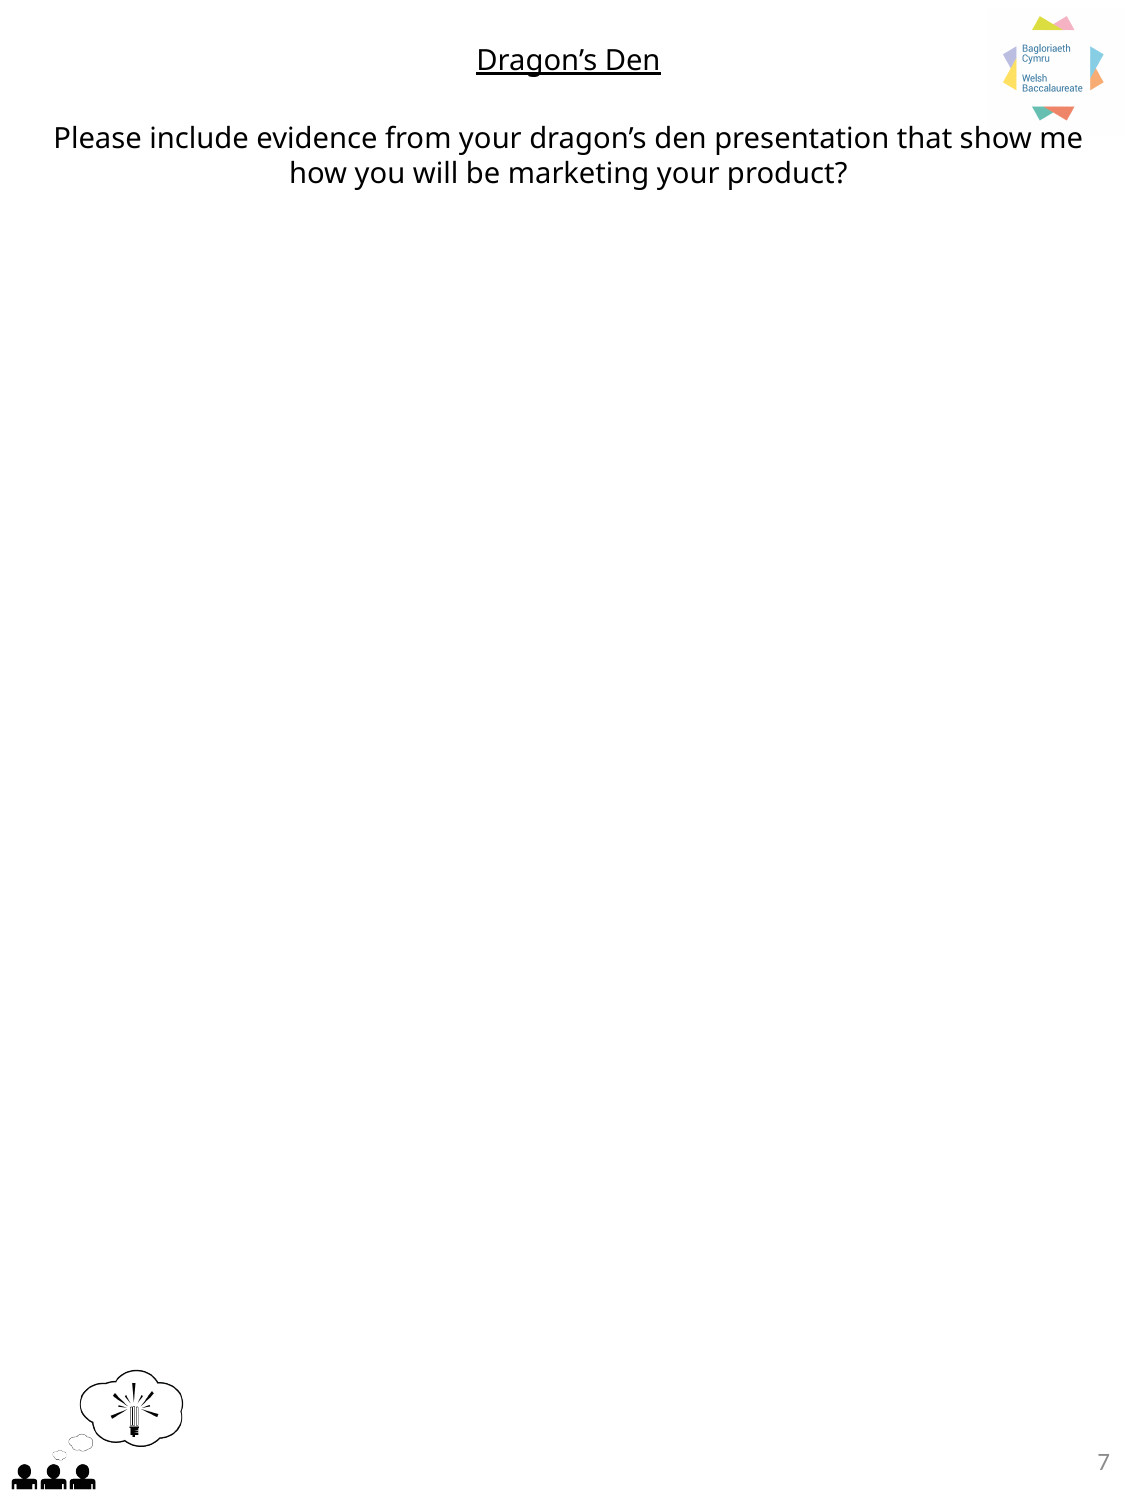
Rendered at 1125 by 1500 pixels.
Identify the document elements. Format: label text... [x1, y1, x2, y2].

picture [9, 1365, 196, 1491]
text_box Please include evidence from your dragon’s den presentation that show me how you will be marketing your product? [21, 112, 1116, 197]
slide_number 7 [862, 1420, 1125, 1500]
picture [987, 7, 1125, 136]
text_box Dragon’s Den [9, 33, 982, 84]
